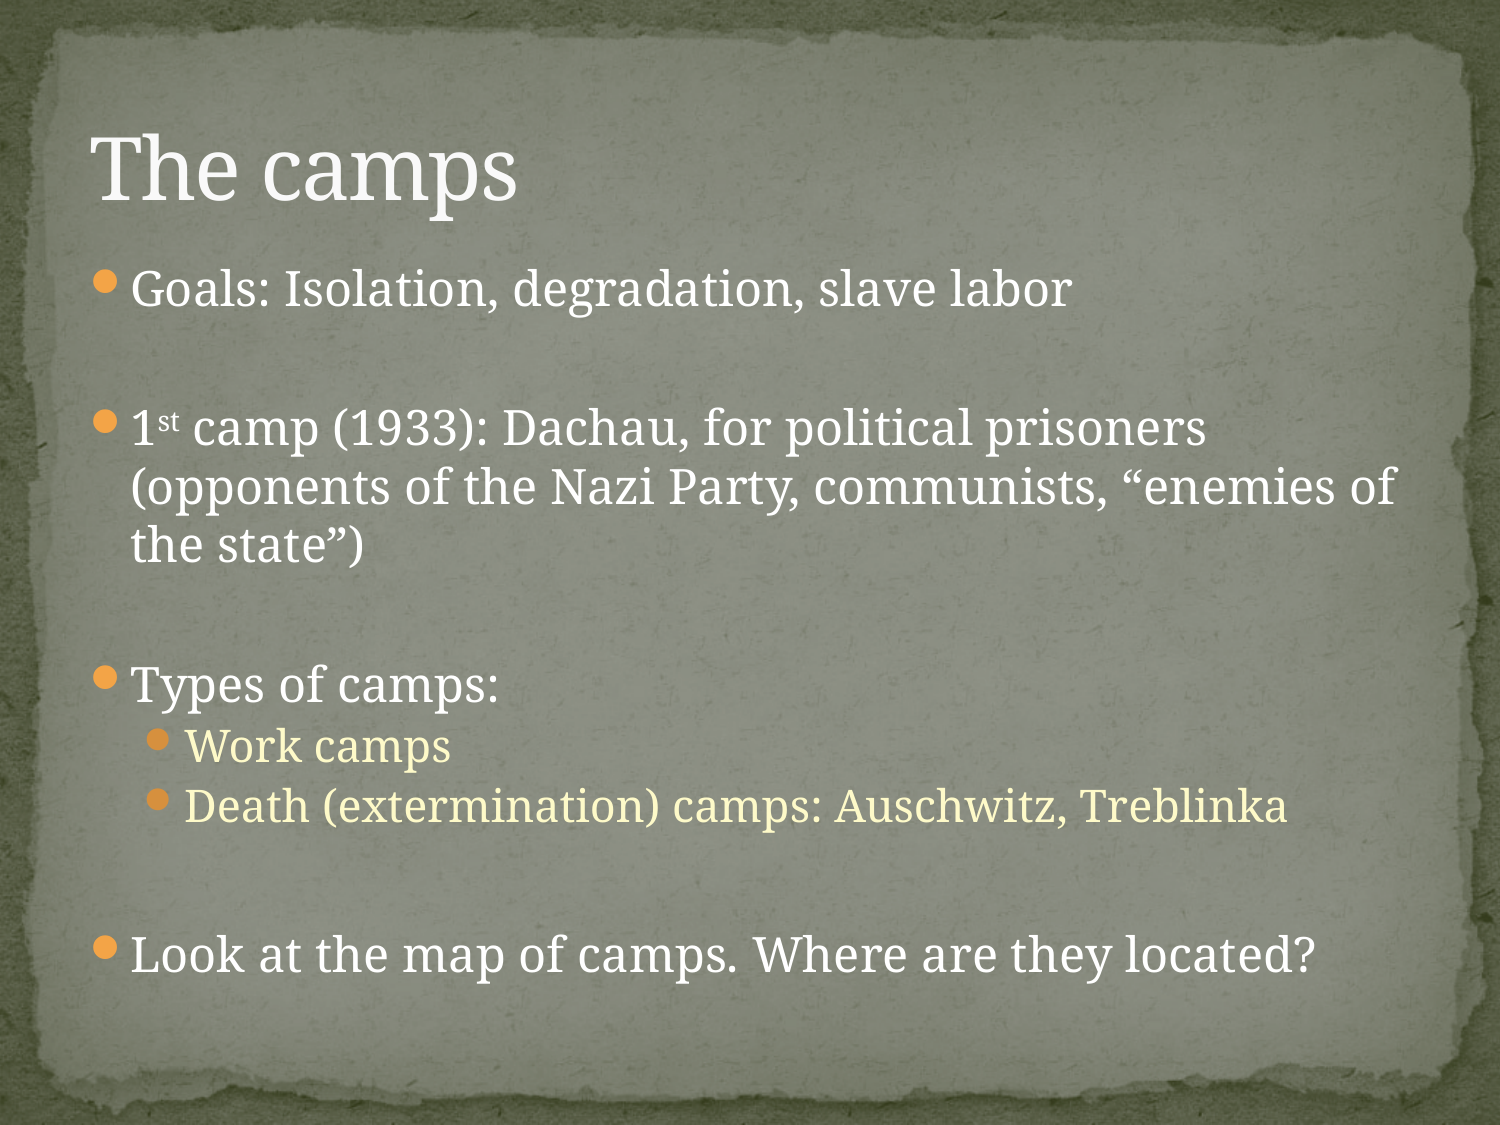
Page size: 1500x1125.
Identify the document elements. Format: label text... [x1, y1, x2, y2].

list Goals: Isolation, degradation, slave labor 1st camp (1933): Dachau, for political prisoners (opponents of the Nazi Party, communists, “enemies of the state”) Types of camps: Work camps Death (extermination) camps: Auschwitz, Treblinka Look at the map of camps. Where are they located? [75, 249, 1425, 1000]
title The camps [74, 24, 1425, 225]
